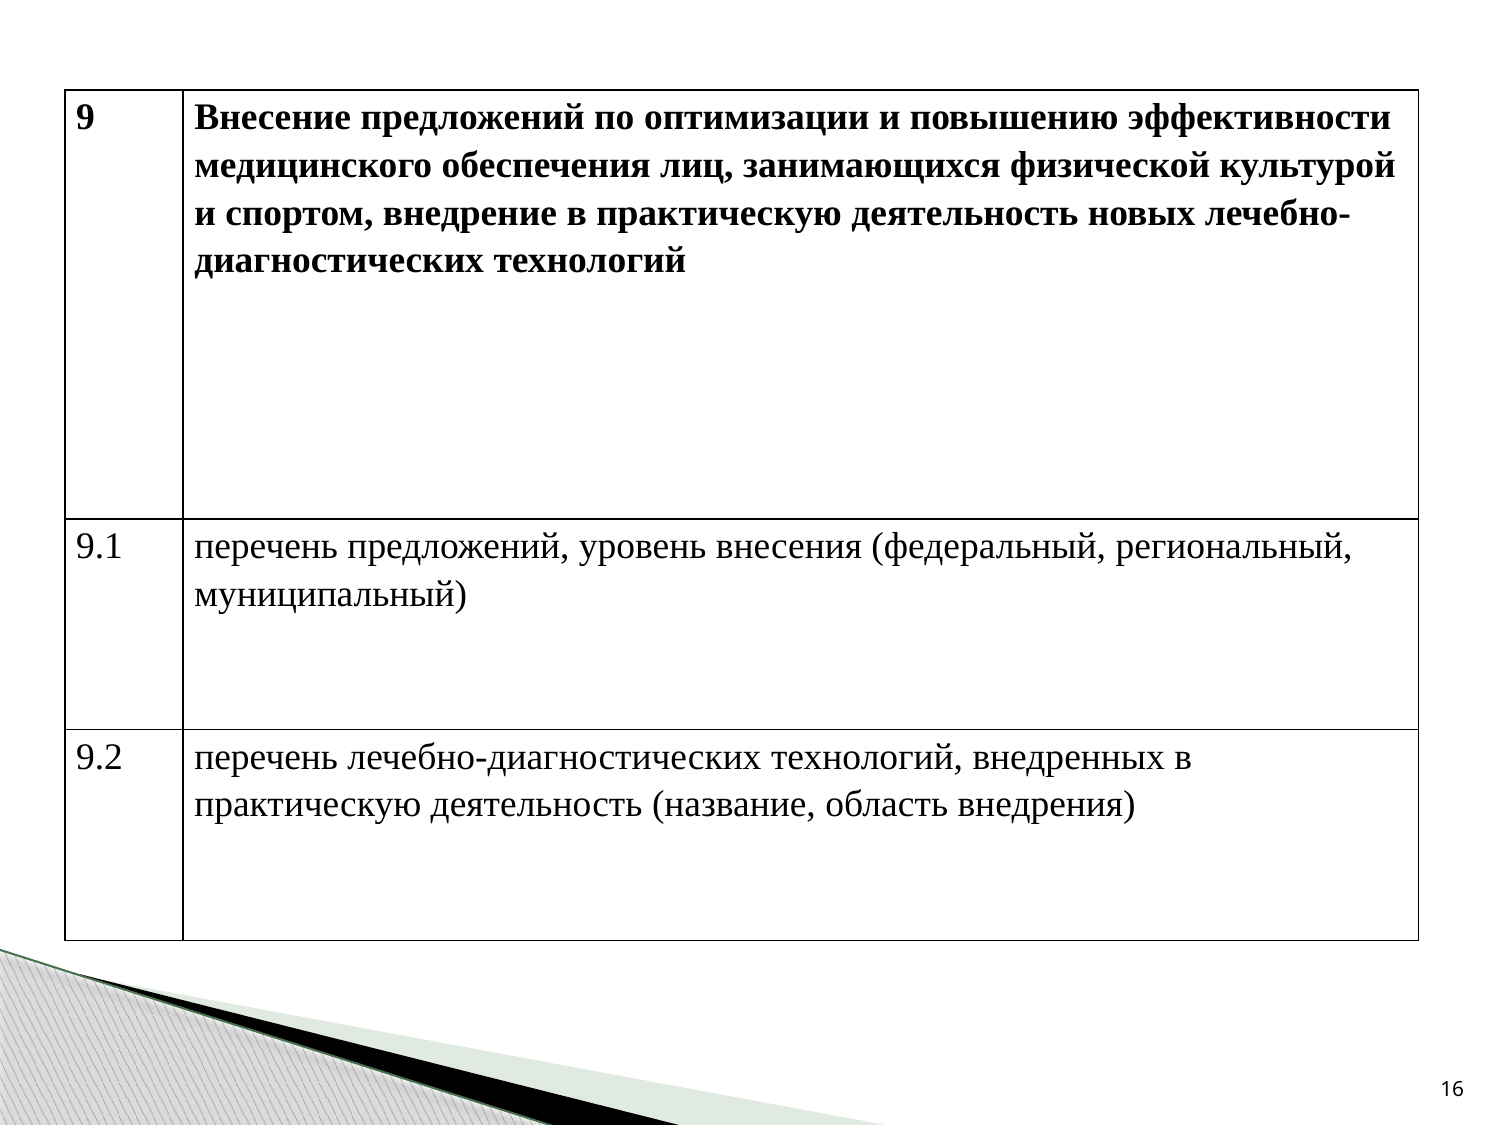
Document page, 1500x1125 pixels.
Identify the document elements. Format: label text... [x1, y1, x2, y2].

table_header 9 [66, 91, 182, 518]
table_cell перечень предложений, уровень внесения (федеральный, региональный, муниципальный) [184, 520, 1418, 729]
table_cell 9.2 [66, 730, 182, 940]
table_header Внесение предложений по оптимизации и повышению эффективности медицинского обеспечения лиц, занимающихся физической культурой и спортом, внедрение в практическую деятельность новых лечебно-диагностических технологий [184, 91, 1418, 518]
slide_number 16 [1418, 1051, 1479, 1112]
table_cell перечень лечебно-диагностических технологий, внедренных в практическую деятельность (название, область внедрения) [184, 730, 1418, 940]
table_cell 9.1 [66, 520, 182, 729]
